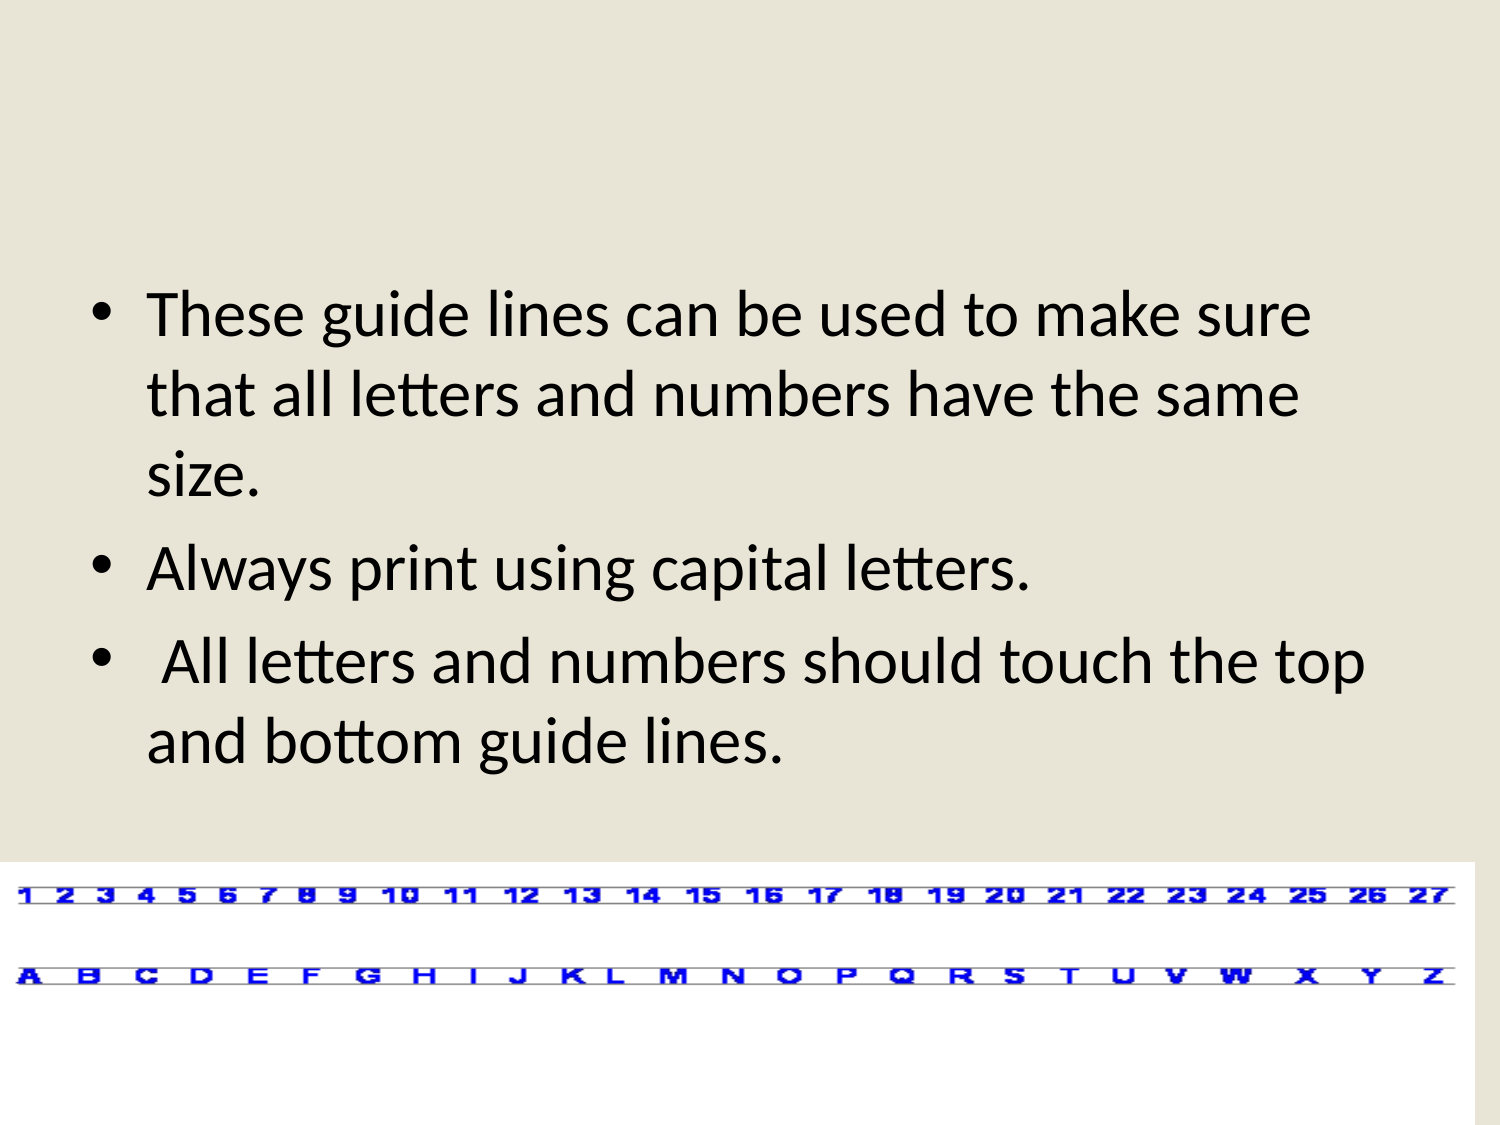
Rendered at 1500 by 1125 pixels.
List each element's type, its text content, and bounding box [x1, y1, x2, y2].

list These guide lines can be used to make sure that all letters and numbers have the same size. Always print using capital letters. All letters and numbers should touch the top and bottom guide lines. [75, 262, 1425, 860]
picture [0, 862, 1476, 1125]
